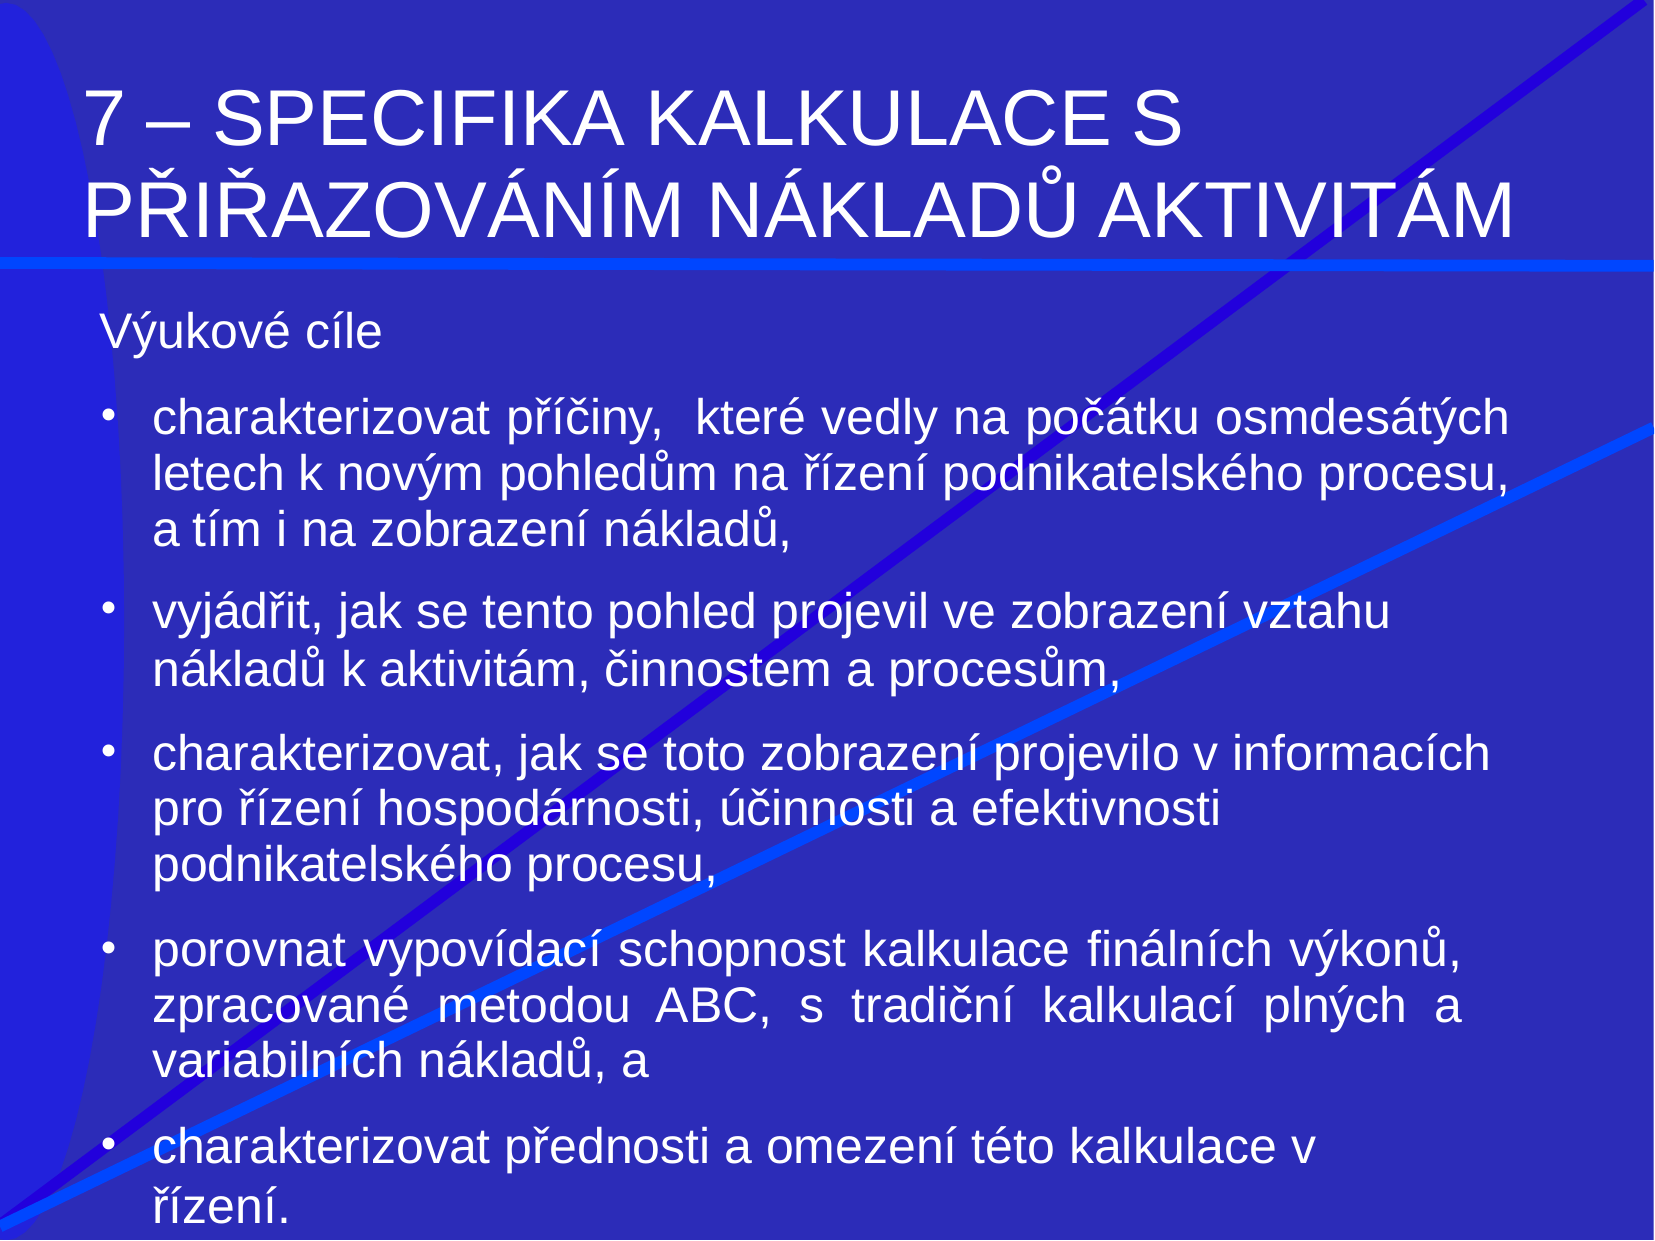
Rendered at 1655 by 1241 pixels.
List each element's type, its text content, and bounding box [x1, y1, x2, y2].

text_box Výukové cíle charakterizovat příčiny, které vedly na počátku osmdesátých letech k novým pohledům na řízení podnikatelského procesu, a tím i na zobrazení nákladů, vyjádřit, jak se tento pohled projevil ve zobrazení vztahu nákladů k aktivitám, činnostem a procesům, charakterizovat, jak se toto zobrazení projevilo v informacích pro řízení hospodárnosti, účinnosti a efektivnosti podnikatelského procesu, porovnat vypovídací schopnost kalkulace finálních výkonů, zpracované metodou ABC, s tradiční kalkulací plných a variabilních nákladů, a charakterizovat přednosti a omezení této kalkulace v řízení. [97, 298, 1512, 1234]
title 7 – SPECIFIKA KALKULACE S PŘIŘAZOVÁNÍM NÁKLADŮ AKTIVITÁM [80, 69, 1574, 277]
